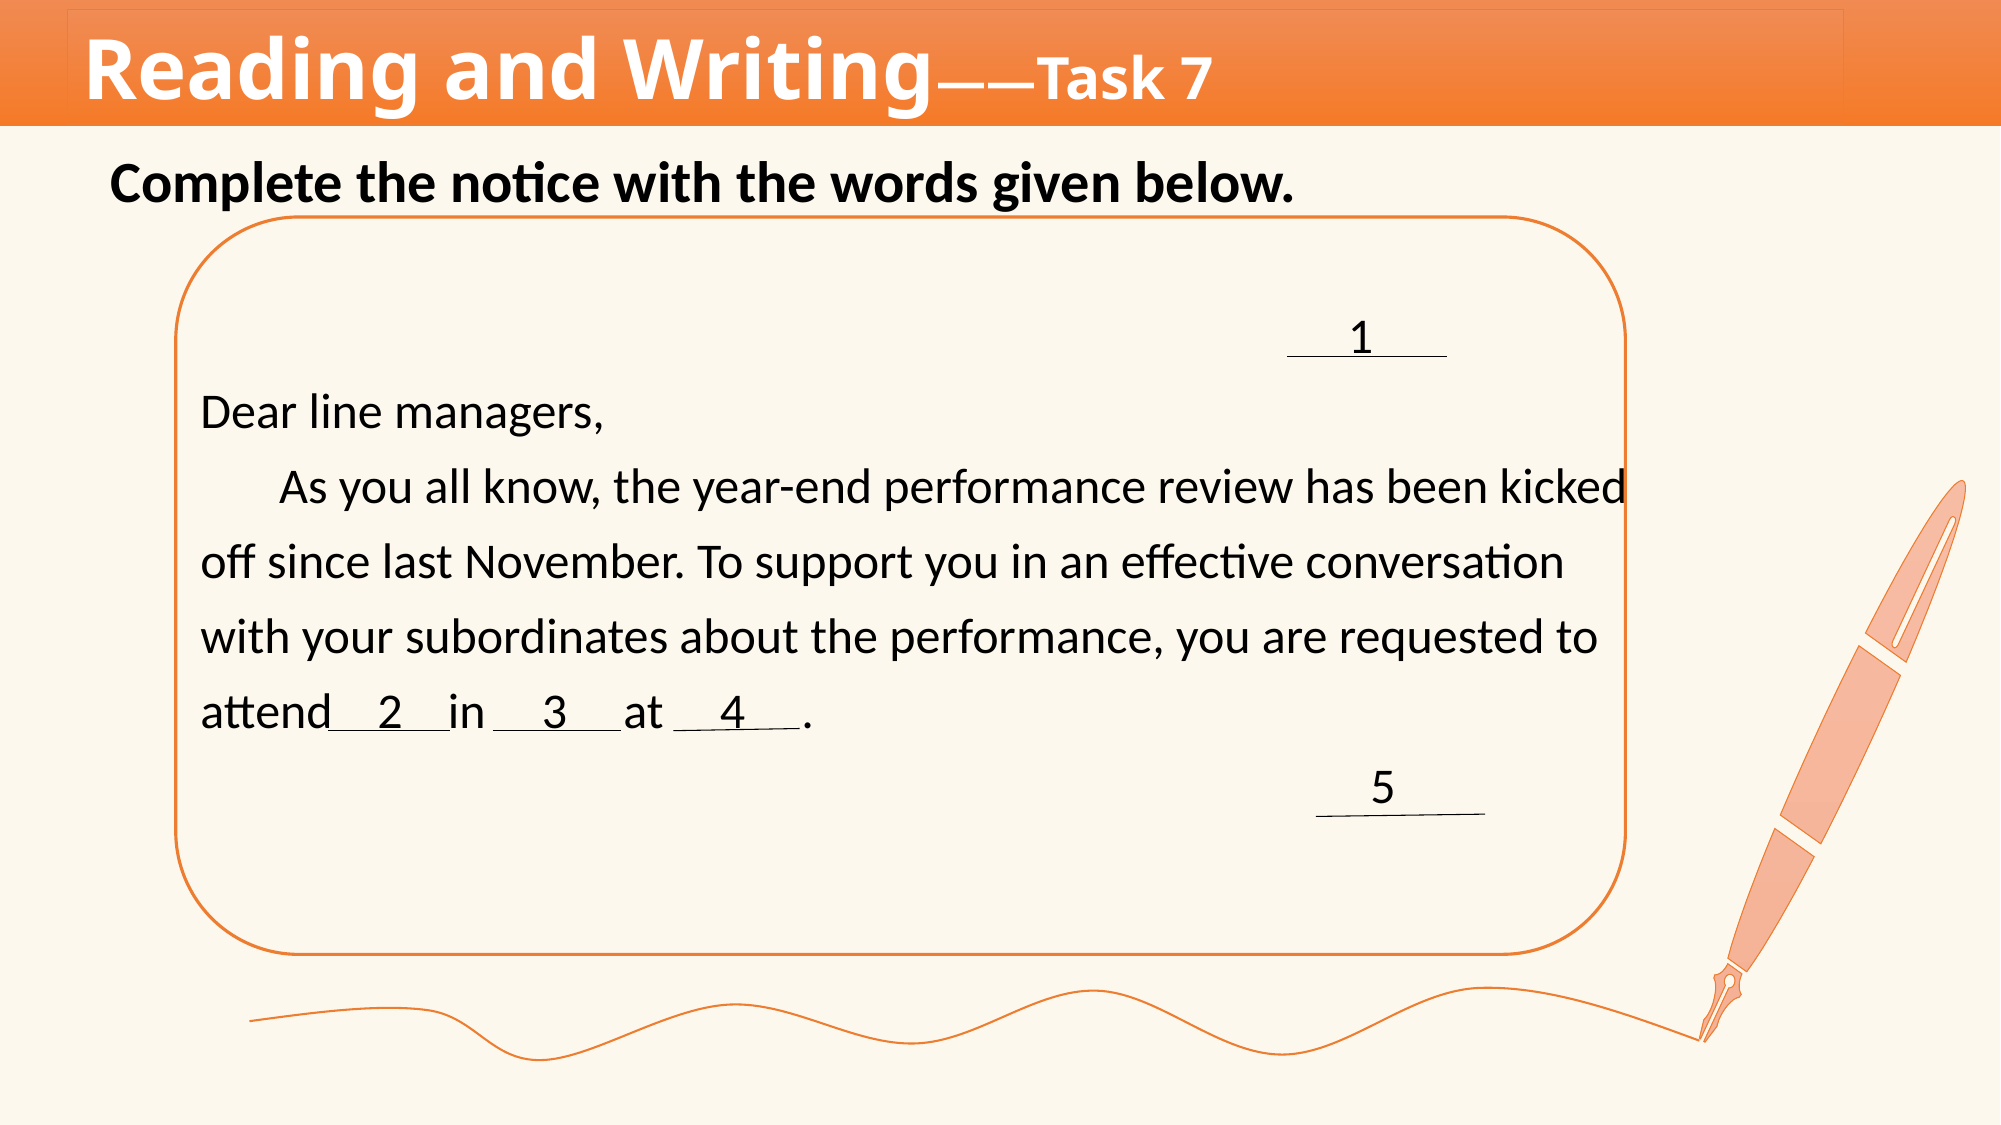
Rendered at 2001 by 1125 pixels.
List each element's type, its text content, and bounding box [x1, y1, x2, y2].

text_box [174, 215, 1627, 956]
text_box [1727, 827, 1815, 973]
text_box [1864, 480, 1966, 664]
text_box [1779, 644, 1902, 845]
text_box [249, 986, 1700, 1062]
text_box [0, 0, 2000, 132]
text_box [1698, 962, 1743, 1043]
list Complete the notice with the words given below. 1 Dear line managers, As you all know, the year-end performance review has been kicked off since last November. To support you in an effective conversation with your subordinates about the performance, you are requested to attend 2 in 3 at 4 . 5 [95, 152, 1905, 1020]
